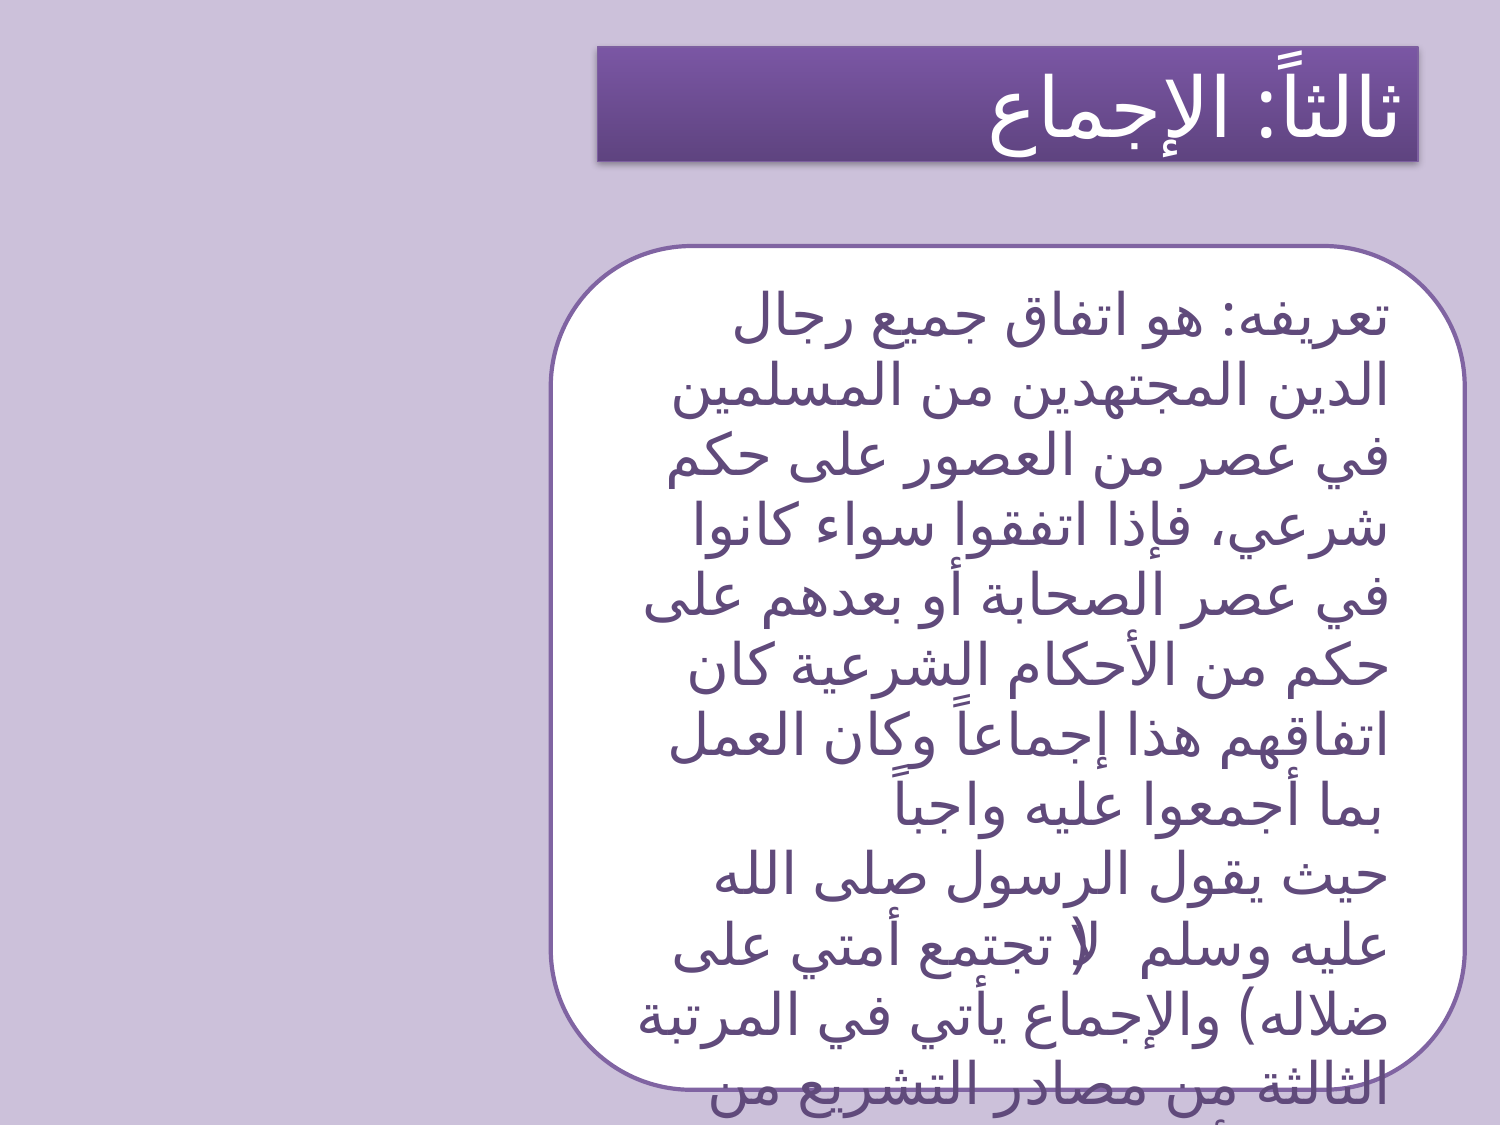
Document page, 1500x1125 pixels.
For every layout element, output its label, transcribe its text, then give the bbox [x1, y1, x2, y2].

text_box [1407, 270, 1467, 1066]
text_box تعريفه: هو اتفاق جميع رجال الدين المجتهدين من المسلمين في عصر من العصور على حكم شرعي، فإذا اتفقوا سواء كانوا في عصر الصحابة أو بعدهم على حكم من الأحكام الشرعية كان اتفاقهم هذا إجماعاً وكان العمل بما أجمعوا عليه واجباً حيث يقول الرسول صلى الله عليه وسلم (لا تجتمع أمتي على ضلاله) والإجماع يأتي في المرتبة الثالثة من مصادر التشريع من حيث الأهمية. [609, 269, 1407, 1125]
text_box ثالثاً: الإجماع [597, 46, 1419, 162]
text_box [610, 243, 1405, 269]
text_box [548, 270, 609, 1066]
